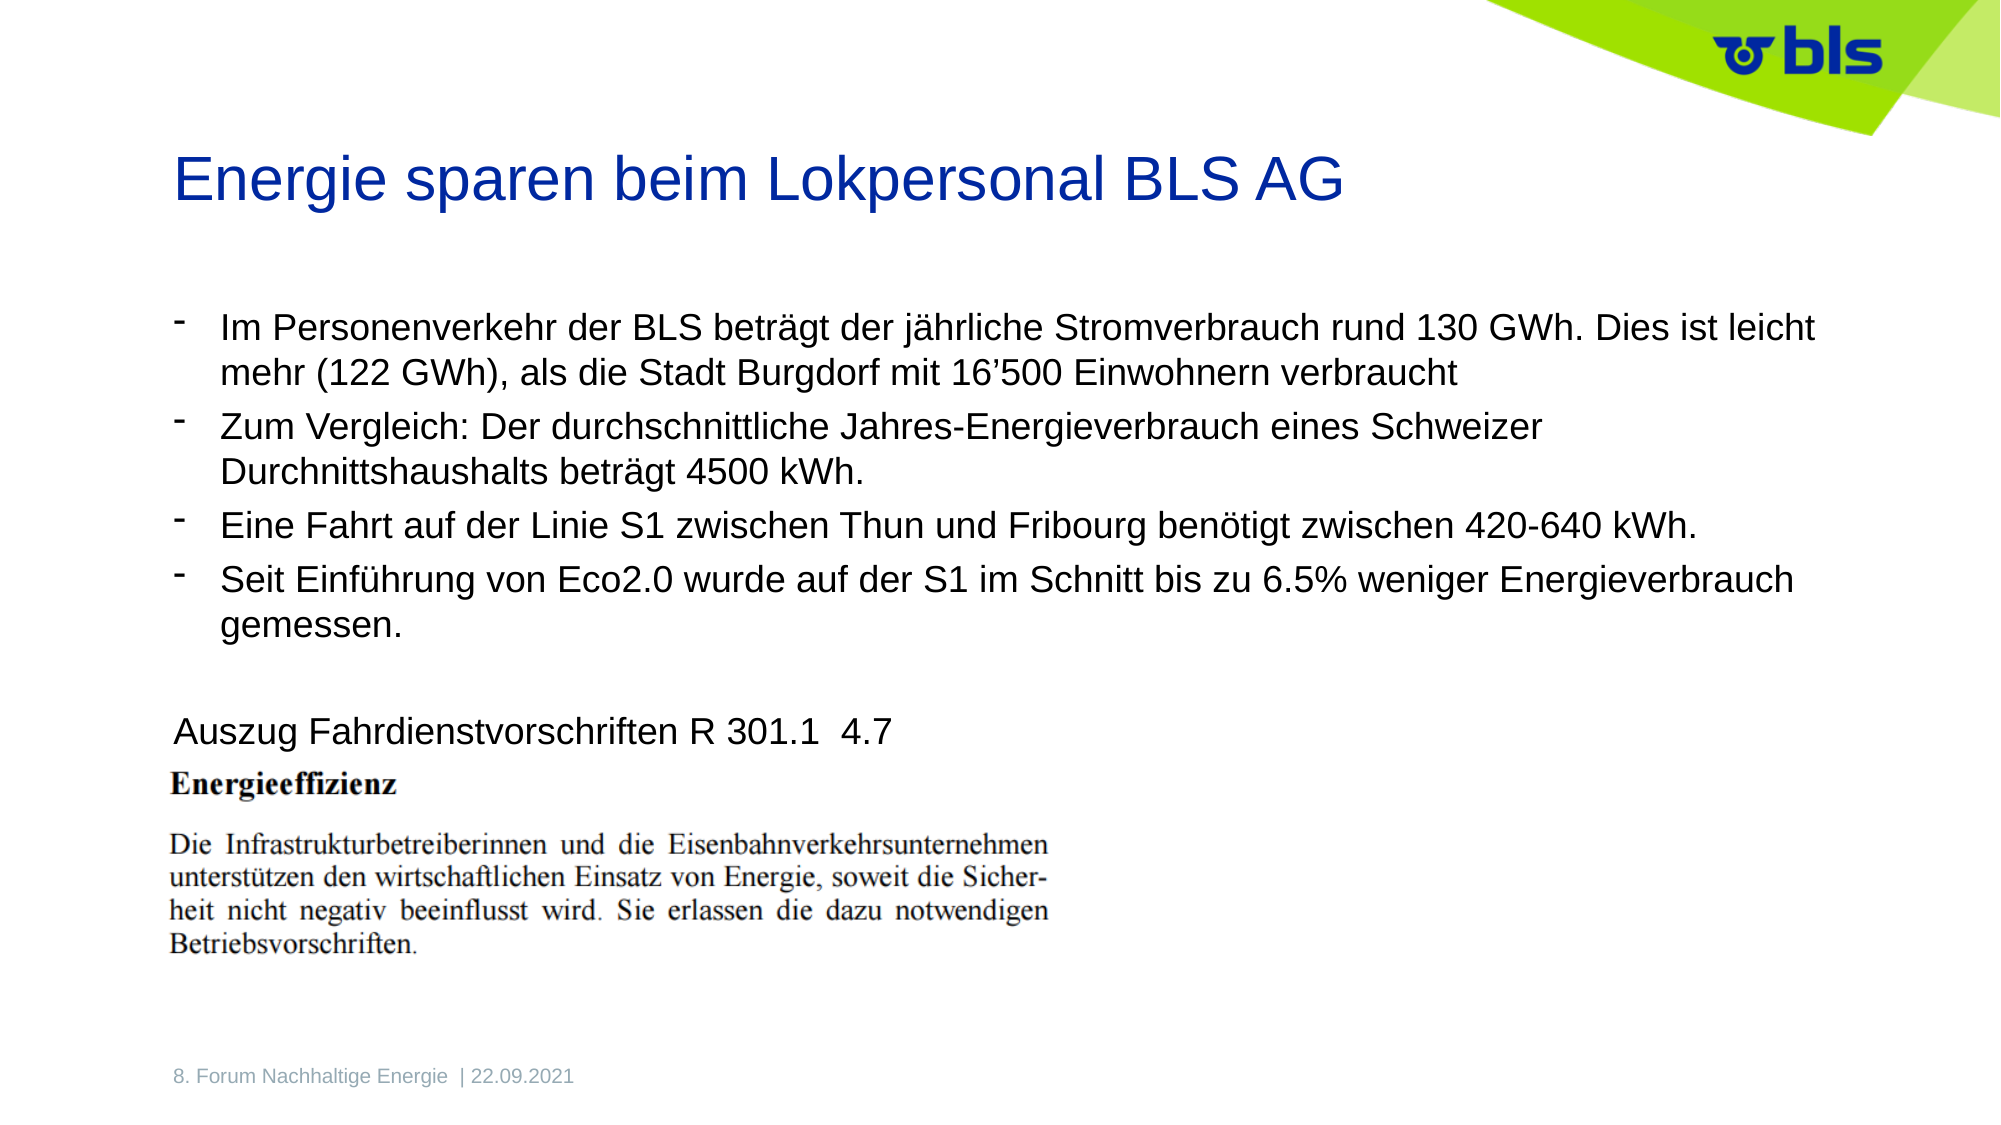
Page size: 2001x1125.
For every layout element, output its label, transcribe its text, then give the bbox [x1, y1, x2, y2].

picture [1486, 0, 2000, 136]
footer 8. Forum Nachhaltige Energie | 22.09.2021 [173, 1062, 807, 1091]
picture [145, 753, 1118, 988]
title Energie sparen beim Lokpersonal BLS AG [173, 137, 1870, 280]
text_box Im Personenverkehr der BLS beträgt der jährliche Stromverbrauch rund 130 GWh. Dies ist leicht mehr (122 GWh), als die Stadt Burgdorf mit 16’500 Einwohnern verbraucht Zum Vergleich: Der durchschnittliche Jahres-Energieverbrauch eines Schweizer Durchnittshaushalts beträgt 4500 kWh. Eine Fahrt auf der Linie S1 zwischen Thun und Fribourg benötigt zwischen 420-640 kWh. Seit Einführung von Eco2.0 wurde auf der S1 im Schnitt bis zu 6.5% weniger Energieverbrauch gemessen. Auszug Fahrdienstvorschriften R 301.1 4.7 [173, 302, 1869, 1024]
